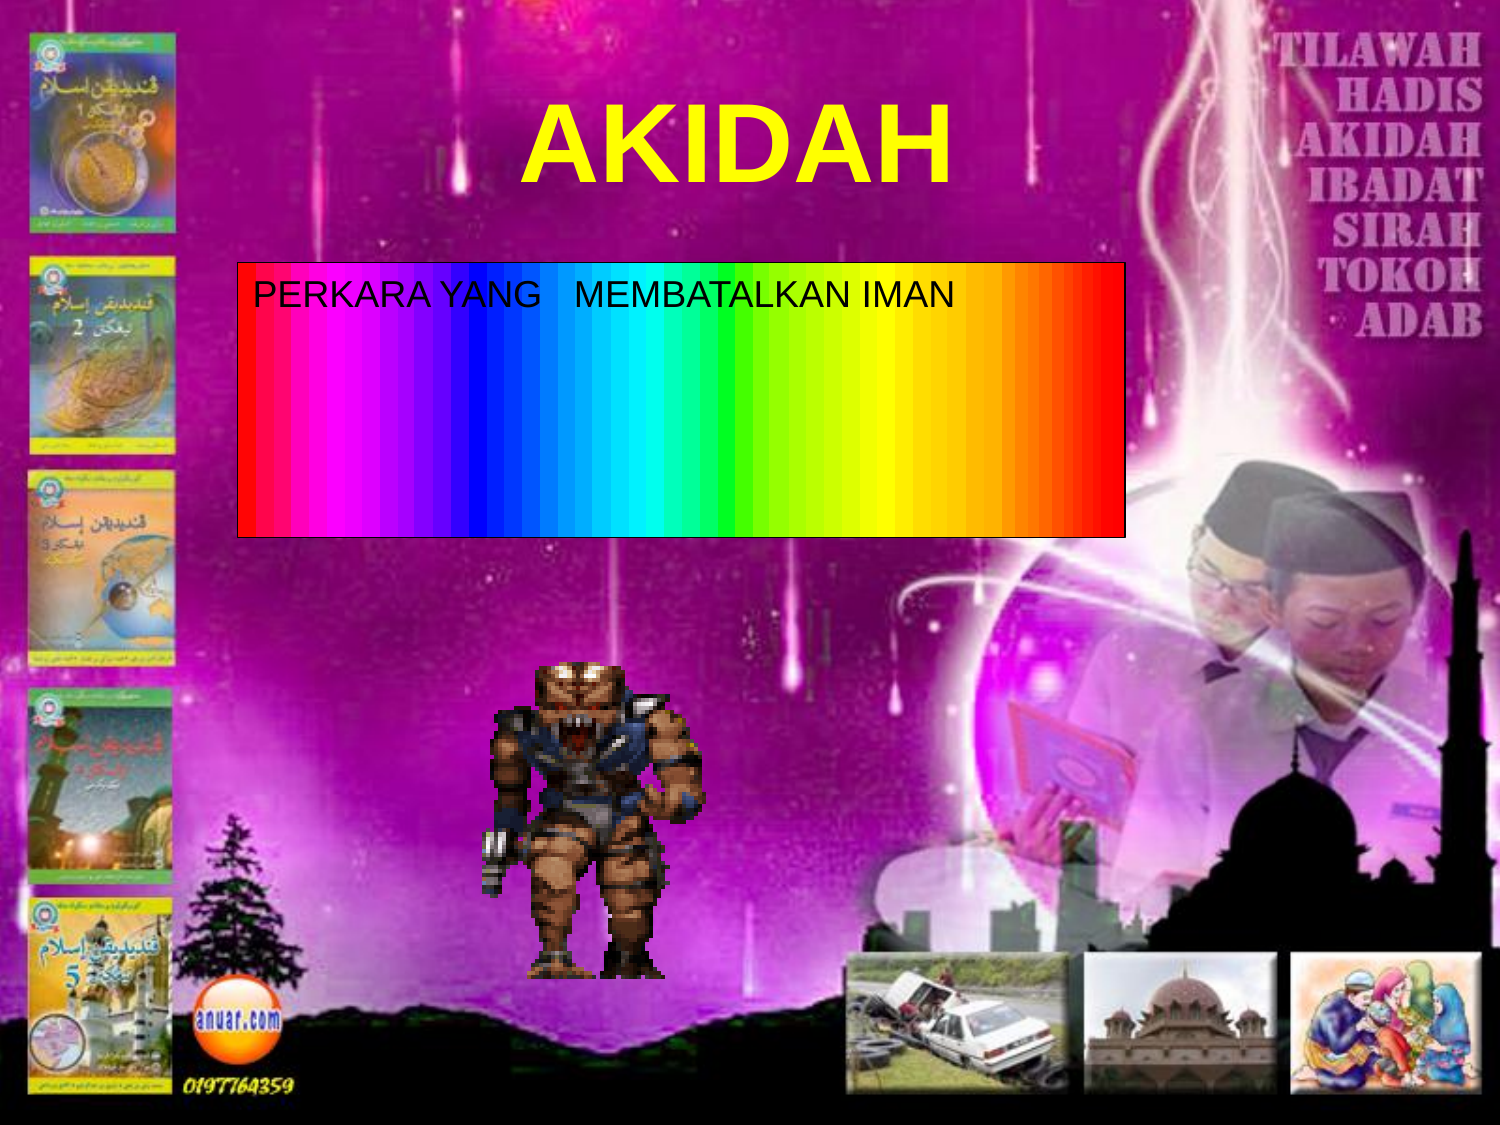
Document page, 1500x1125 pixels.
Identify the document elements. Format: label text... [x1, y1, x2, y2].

picture [0, 0, 1500, 1125]
subtitle AKIDAH [212, 62, 1263, 275]
